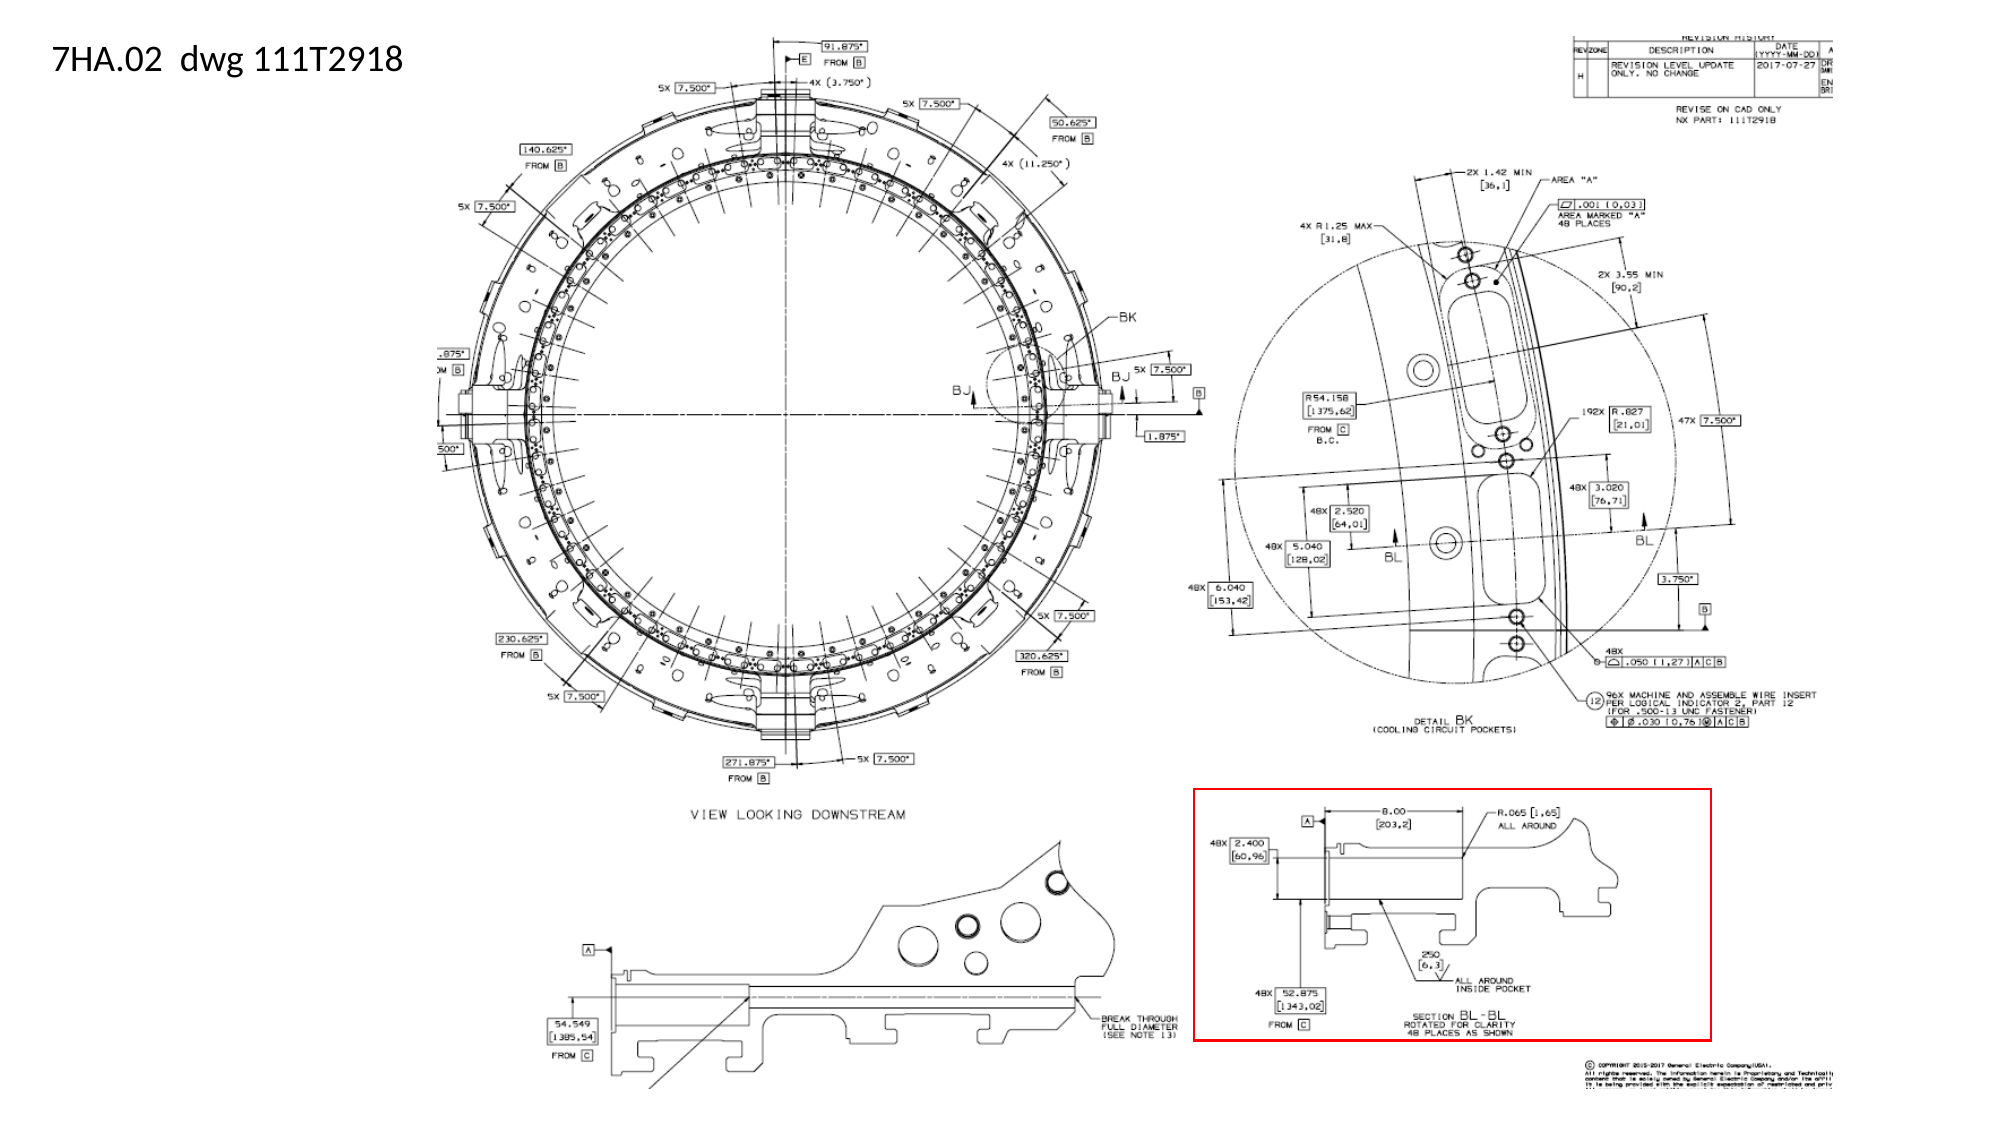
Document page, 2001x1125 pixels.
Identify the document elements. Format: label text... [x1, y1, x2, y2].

picture [436, 36, 1833, 1089]
text_box 7HA.02 dwg 111T2918 [36, 26, 419, 87]
